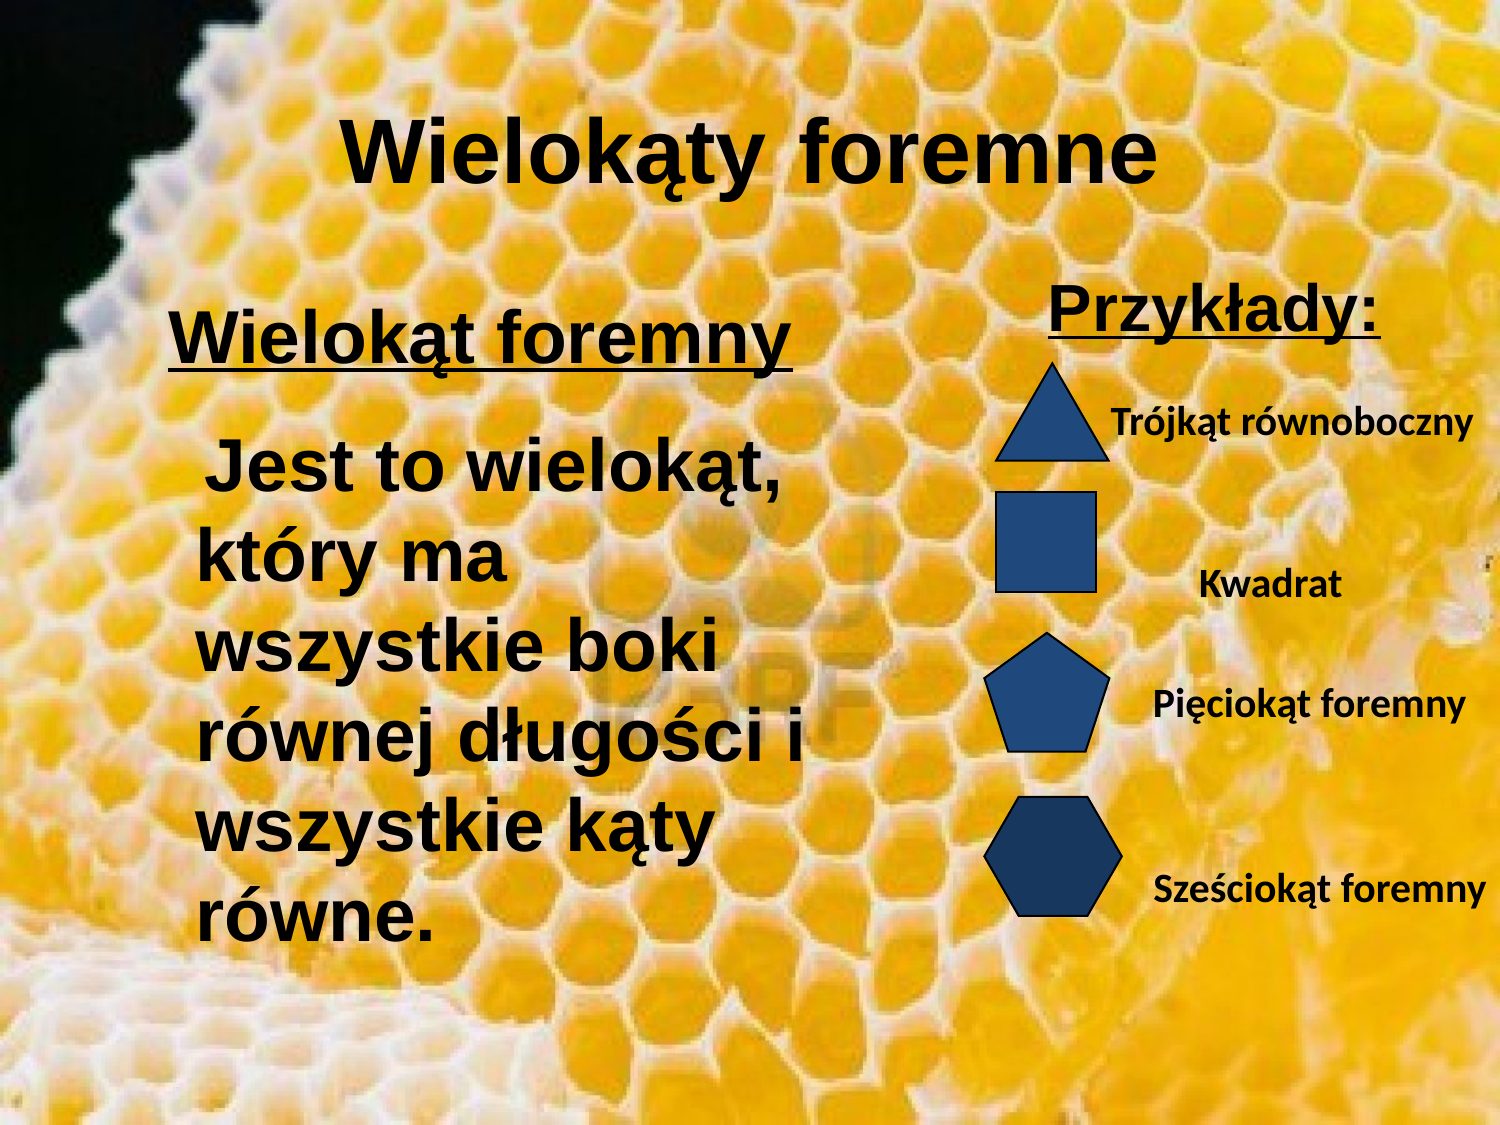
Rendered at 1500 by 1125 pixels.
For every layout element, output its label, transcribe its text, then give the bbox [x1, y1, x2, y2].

text_box Wielokąt foremny Jest to wielokąt, który ma wszystkie boki równej długości i wszystkie kąty równe. [105, 281, 856, 964]
picture [0, 0, 1500, 1125]
text_box [984, 796, 1122, 916]
text_box Kwadrat [1184, 468, 1368, 614]
text_box Pięciokąt foremny [1138, 667, 1482, 733]
text_box Przykłady: [1032, 257, 1397, 353]
text_box Trójkąt równoboczny [1095, 386, 1499, 452]
text_box [996, 492, 1097, 593]
text_box [996, 363, 1109, 461]
text_box [984, 632, 1110, 752]
text_box Sześciokąt foremny [1138, 773, 1500, 919]
title Wielokąty foremne [75, 45, 1425, 233]
